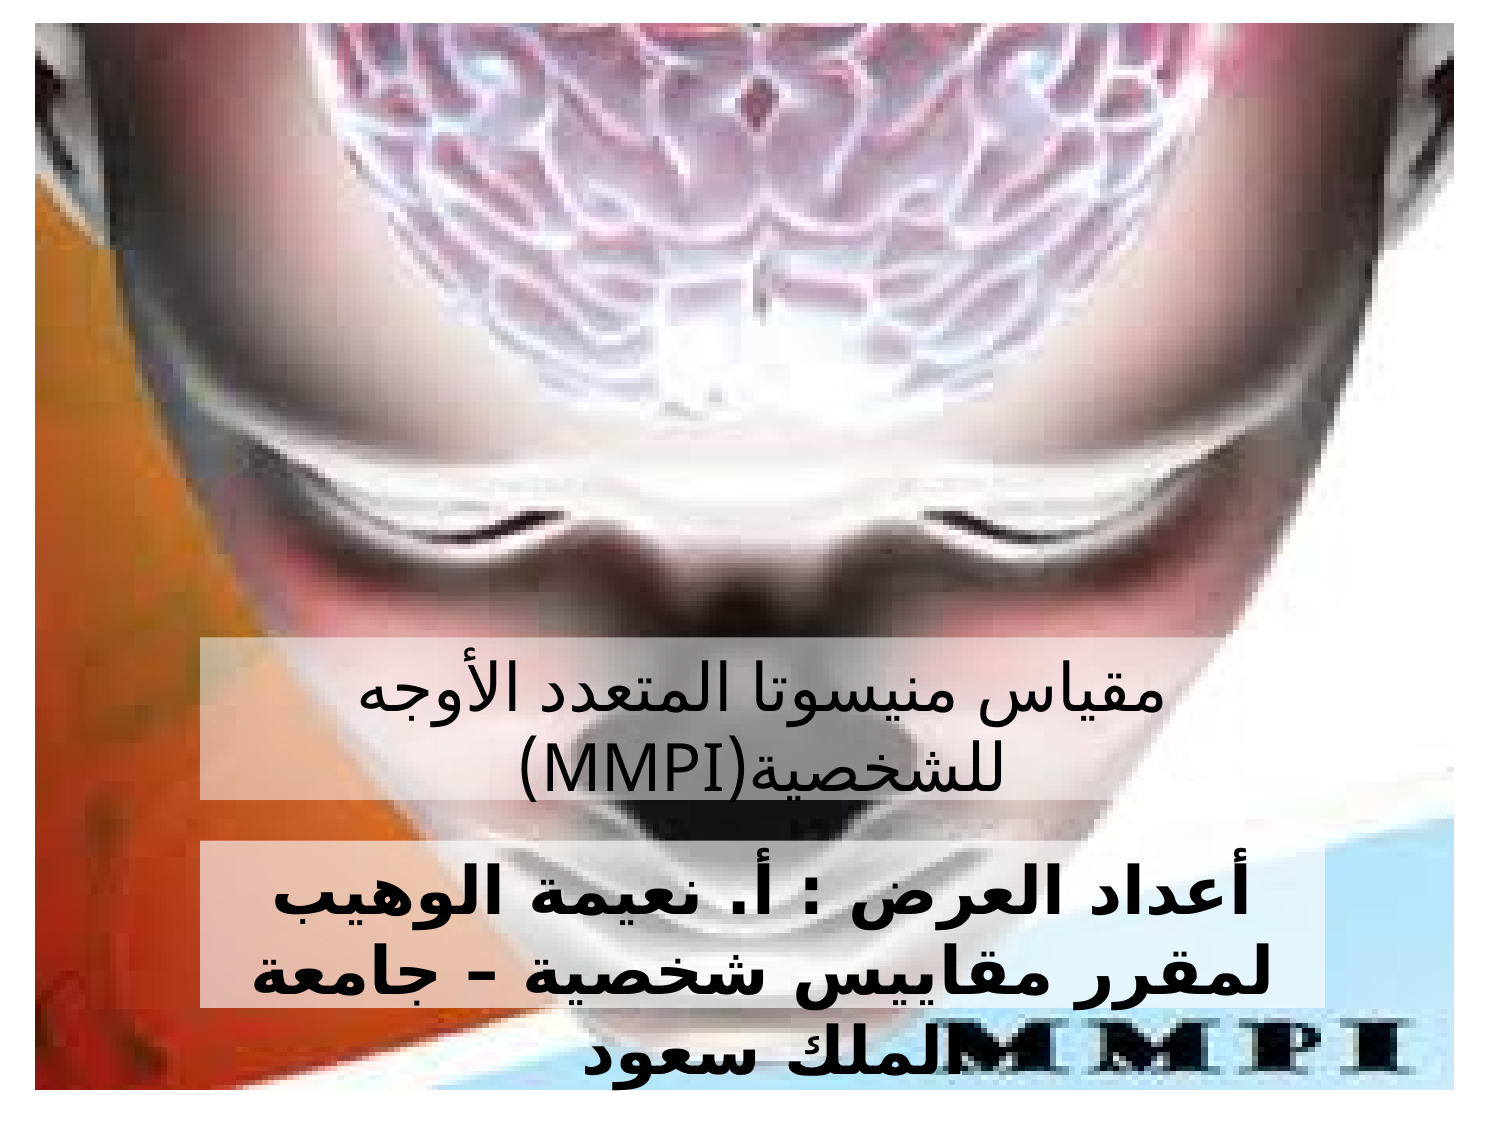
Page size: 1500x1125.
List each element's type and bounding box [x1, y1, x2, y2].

picture [34, 23, 1454, 1091]
